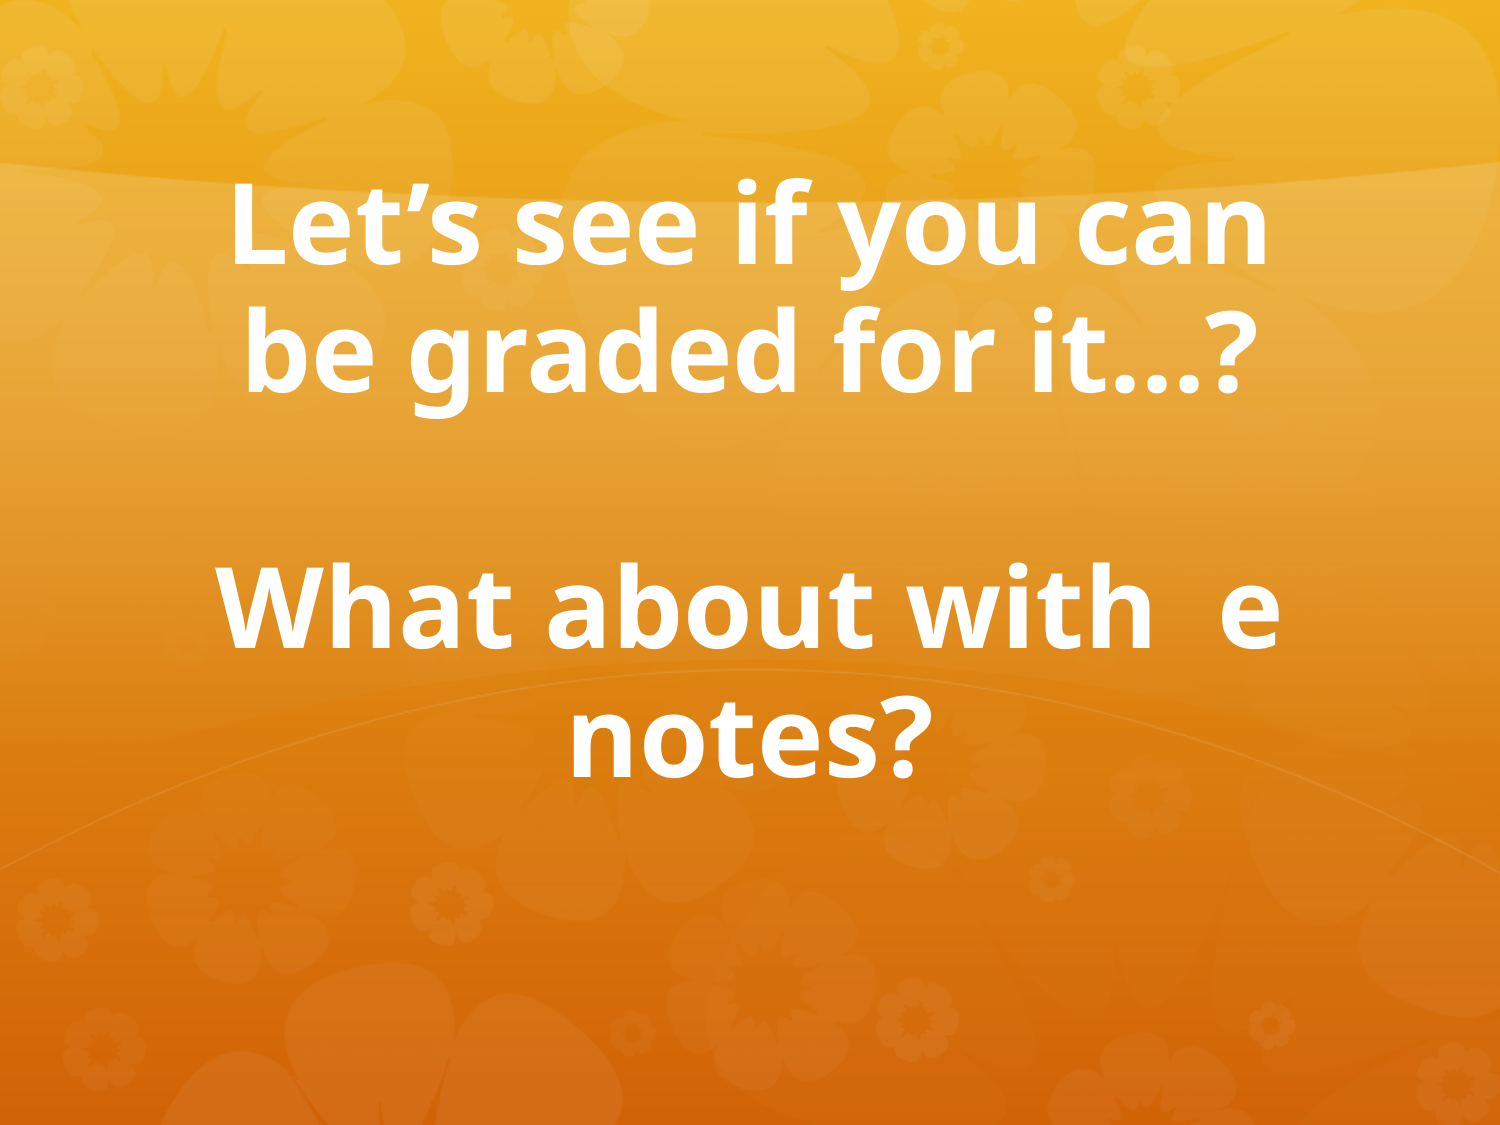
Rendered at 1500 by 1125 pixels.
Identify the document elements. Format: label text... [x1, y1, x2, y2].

picture [0, 0, 1500, 1125]
title Let’s see if you can be graded for it...? What about with e notes? [127, 14, 1372, 950]
